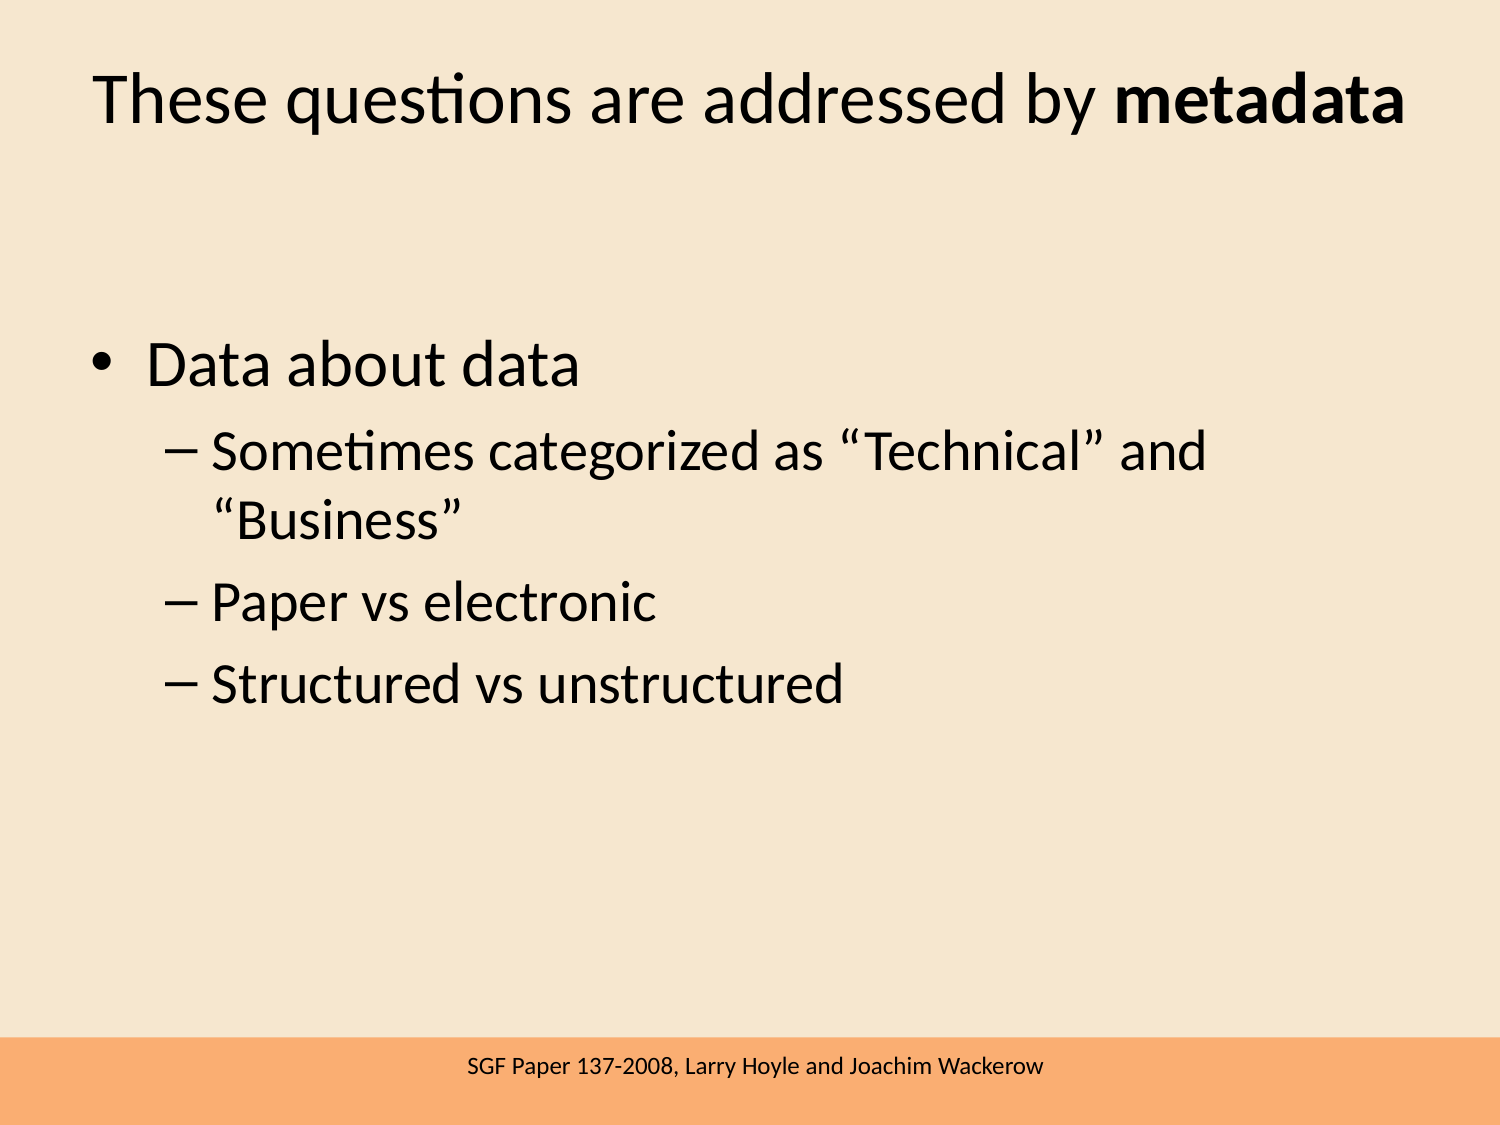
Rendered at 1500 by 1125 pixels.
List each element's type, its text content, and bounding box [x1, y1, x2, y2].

list Data about data Sometimes categorized as “Technical” and “Business” Paper vs electronic Structured vs unstructured [75, 312, 1425, 1005]
footer SGF Paper 137-2008, Larry Hoyle and Joachim Wackerow [399, 1042, 1113, 1103]
title These questions are addressed by metadata [75, 0, 1425, 188]
